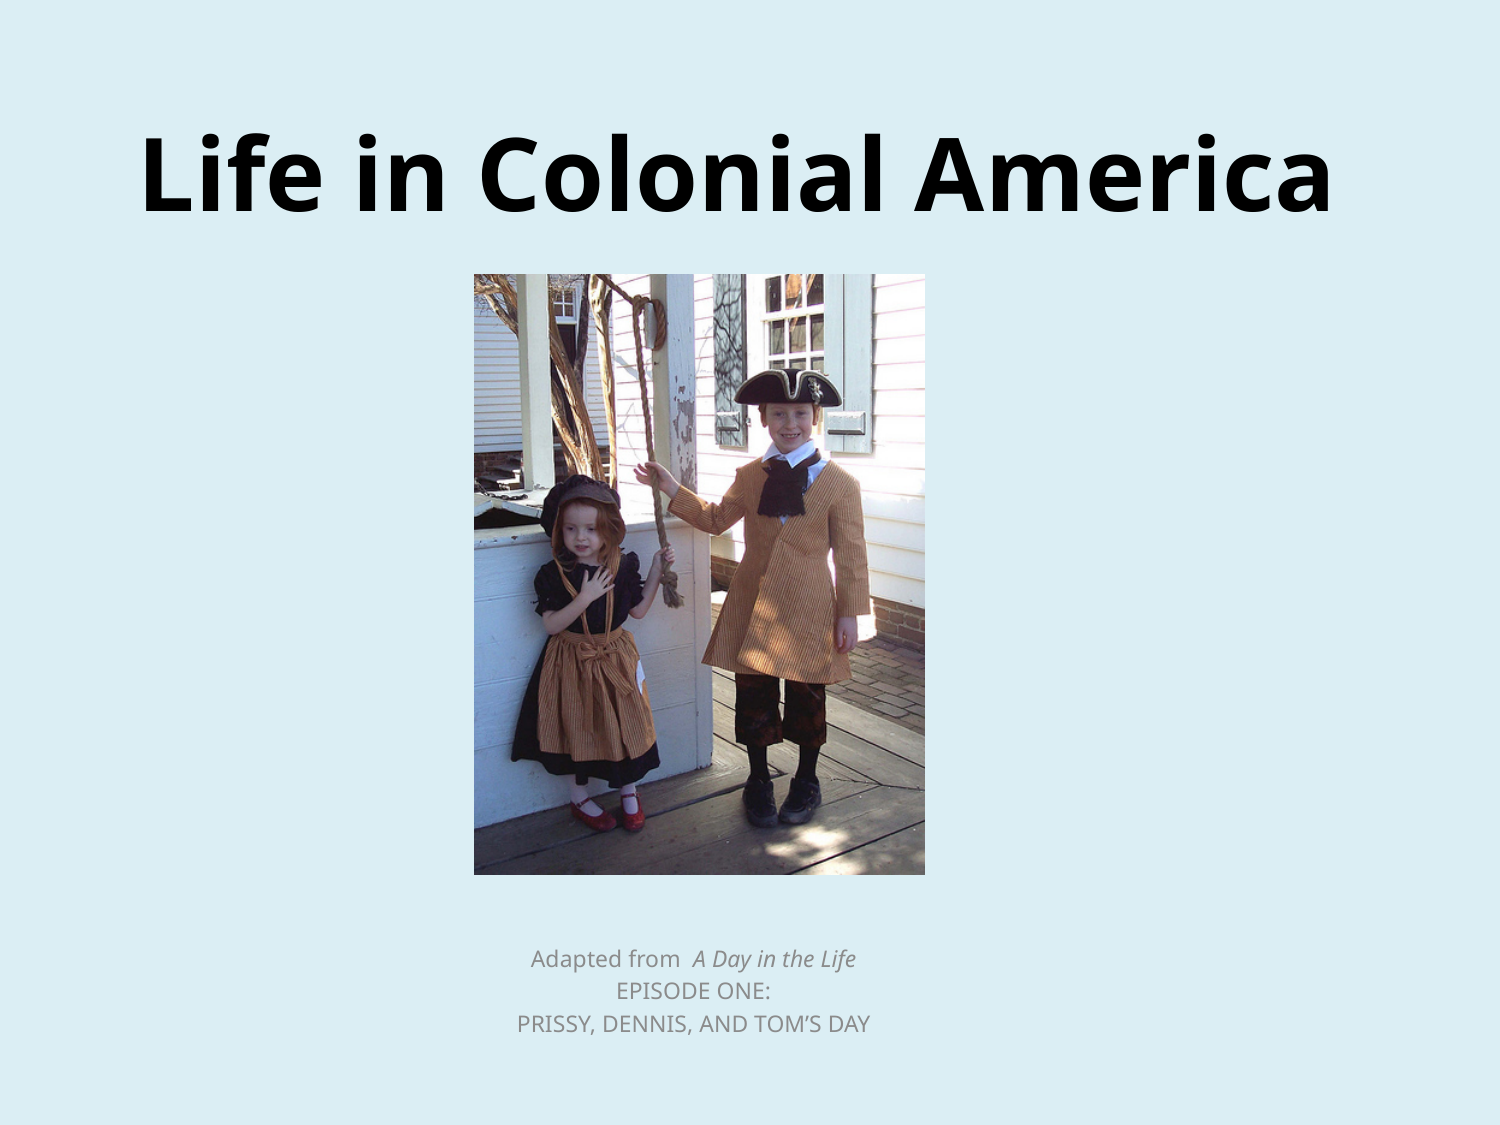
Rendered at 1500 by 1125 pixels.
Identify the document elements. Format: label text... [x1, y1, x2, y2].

picture [474, 274, 926, 876]
subtitle Adapted from A Day in the Life EPISODE ONE: PRISSY, DENNIS, AND TOM’S DAY [125, 937, 1263, 1075]
title Life in Colonial America [99, 50, 1375, 292]
